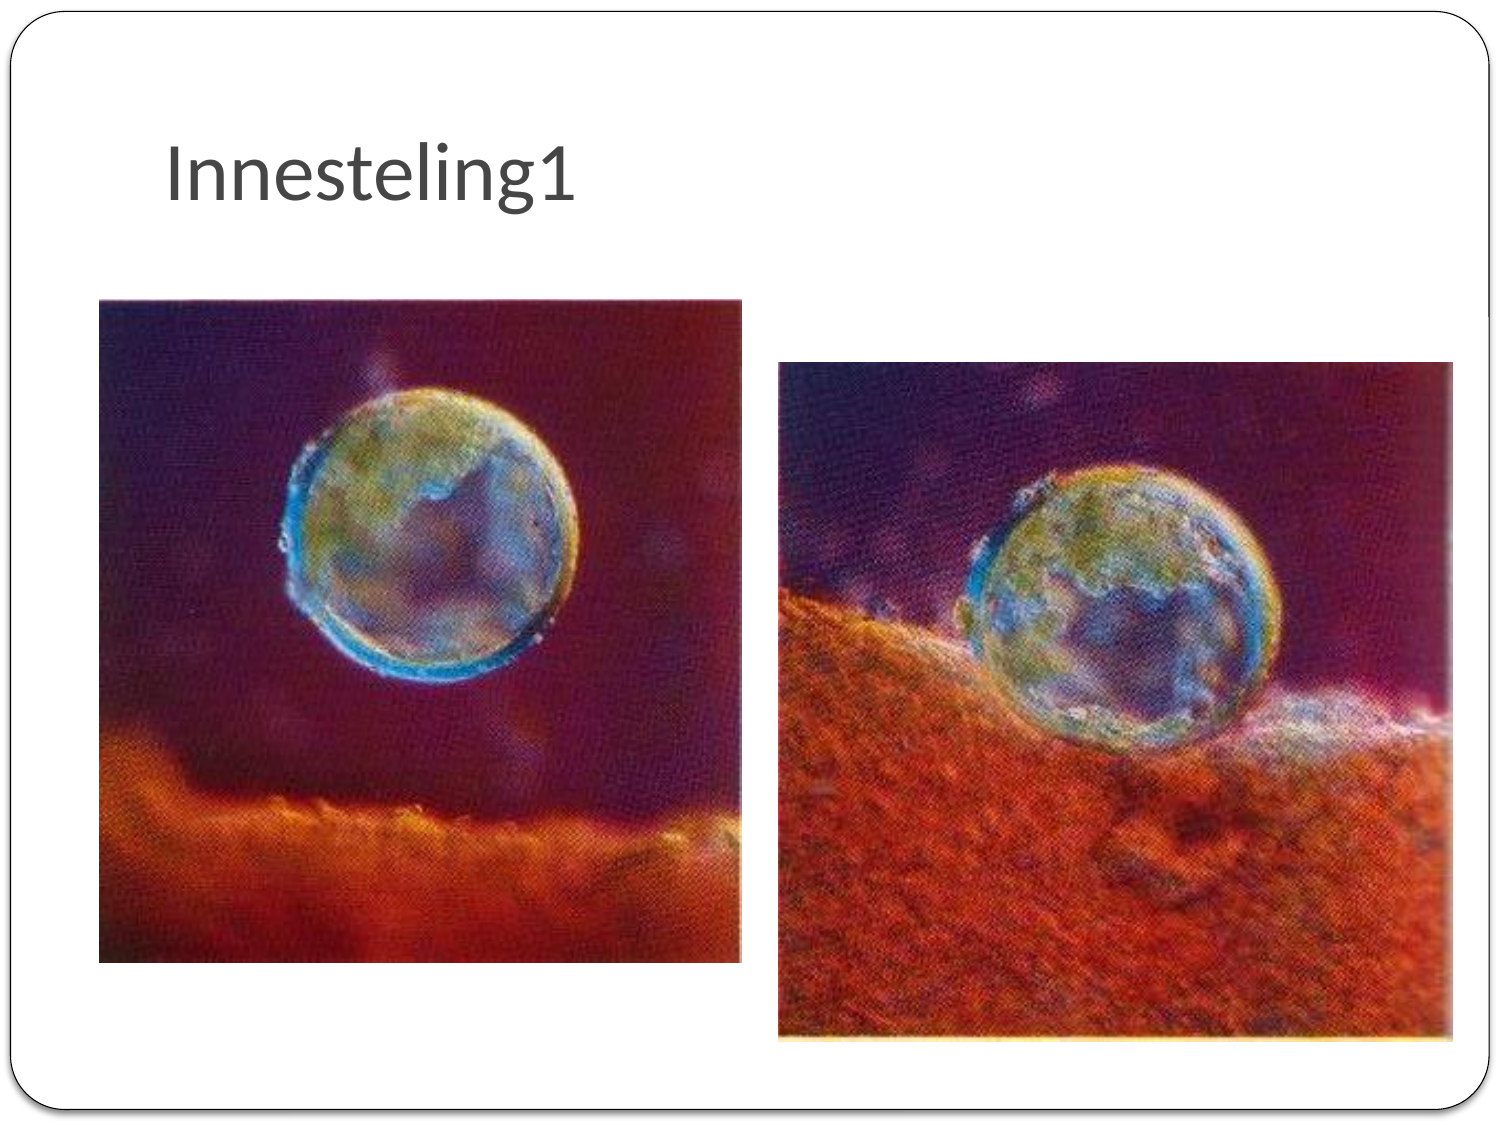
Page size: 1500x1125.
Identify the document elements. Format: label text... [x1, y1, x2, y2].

picture [99, 299, 743, 963]
title Innesteling1 [150, 45, 1425, 233]
picture [778, 362, 1453, 1043]
